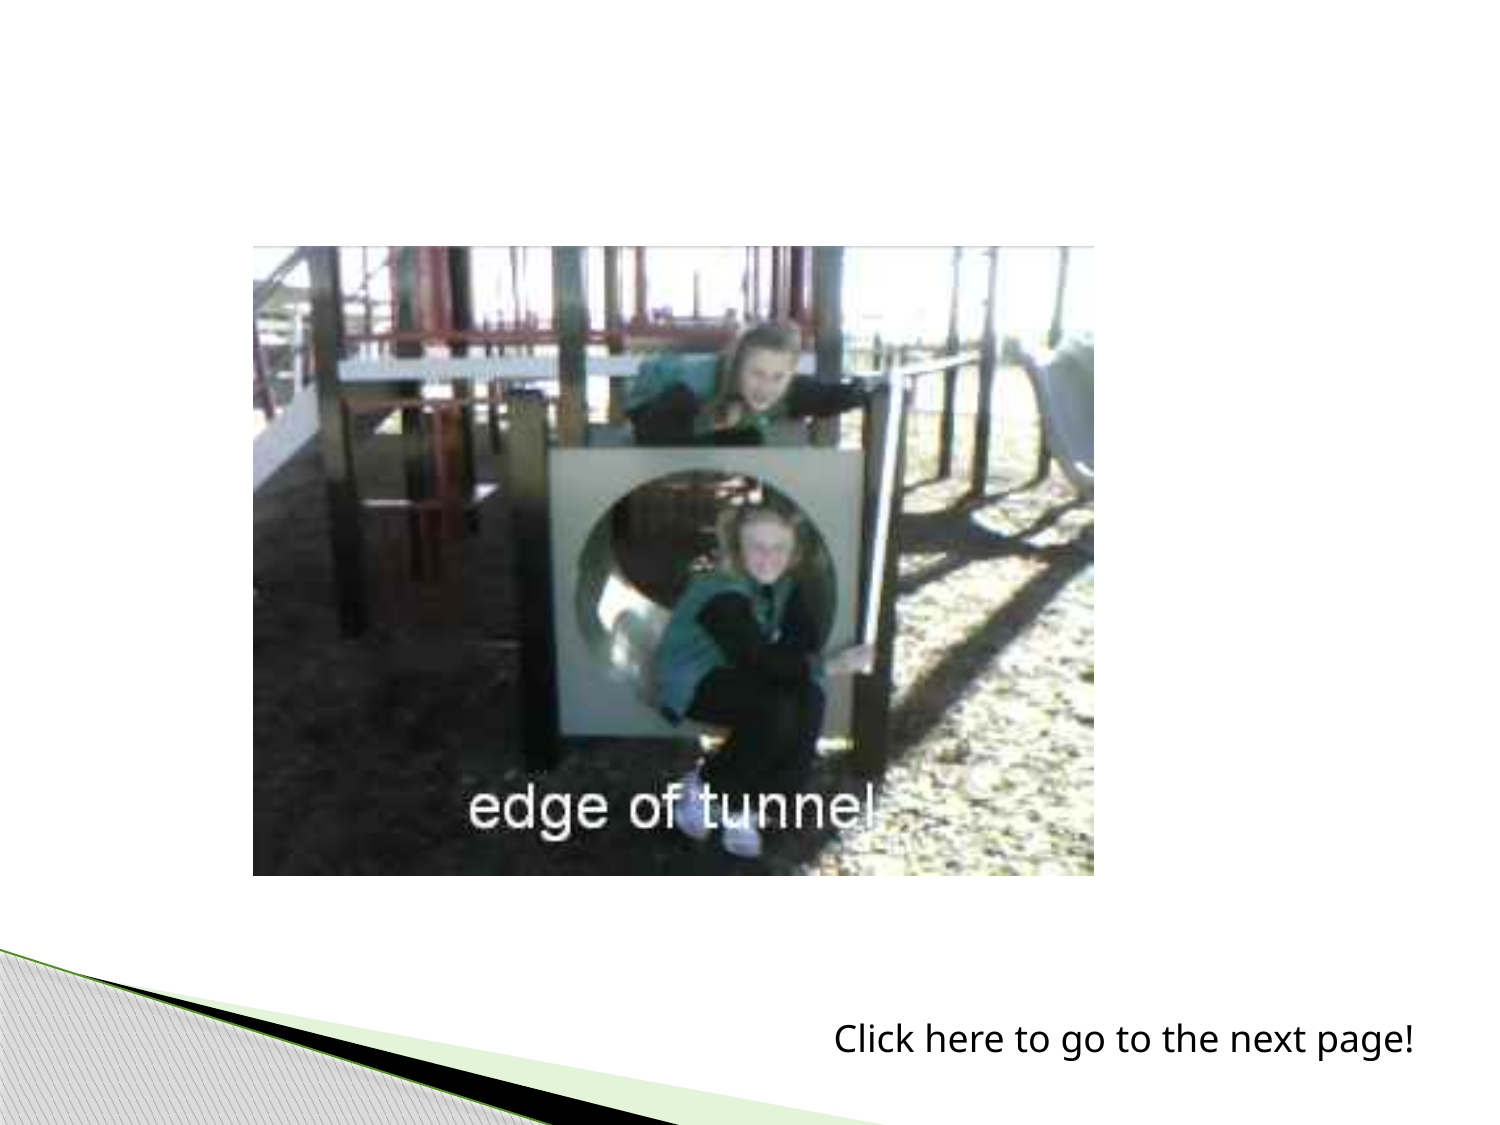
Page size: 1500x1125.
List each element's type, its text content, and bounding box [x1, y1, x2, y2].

text_box Click here to go to the next page! [597, 1007, 1430, 1068]
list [253, 245, 1094, 877]
